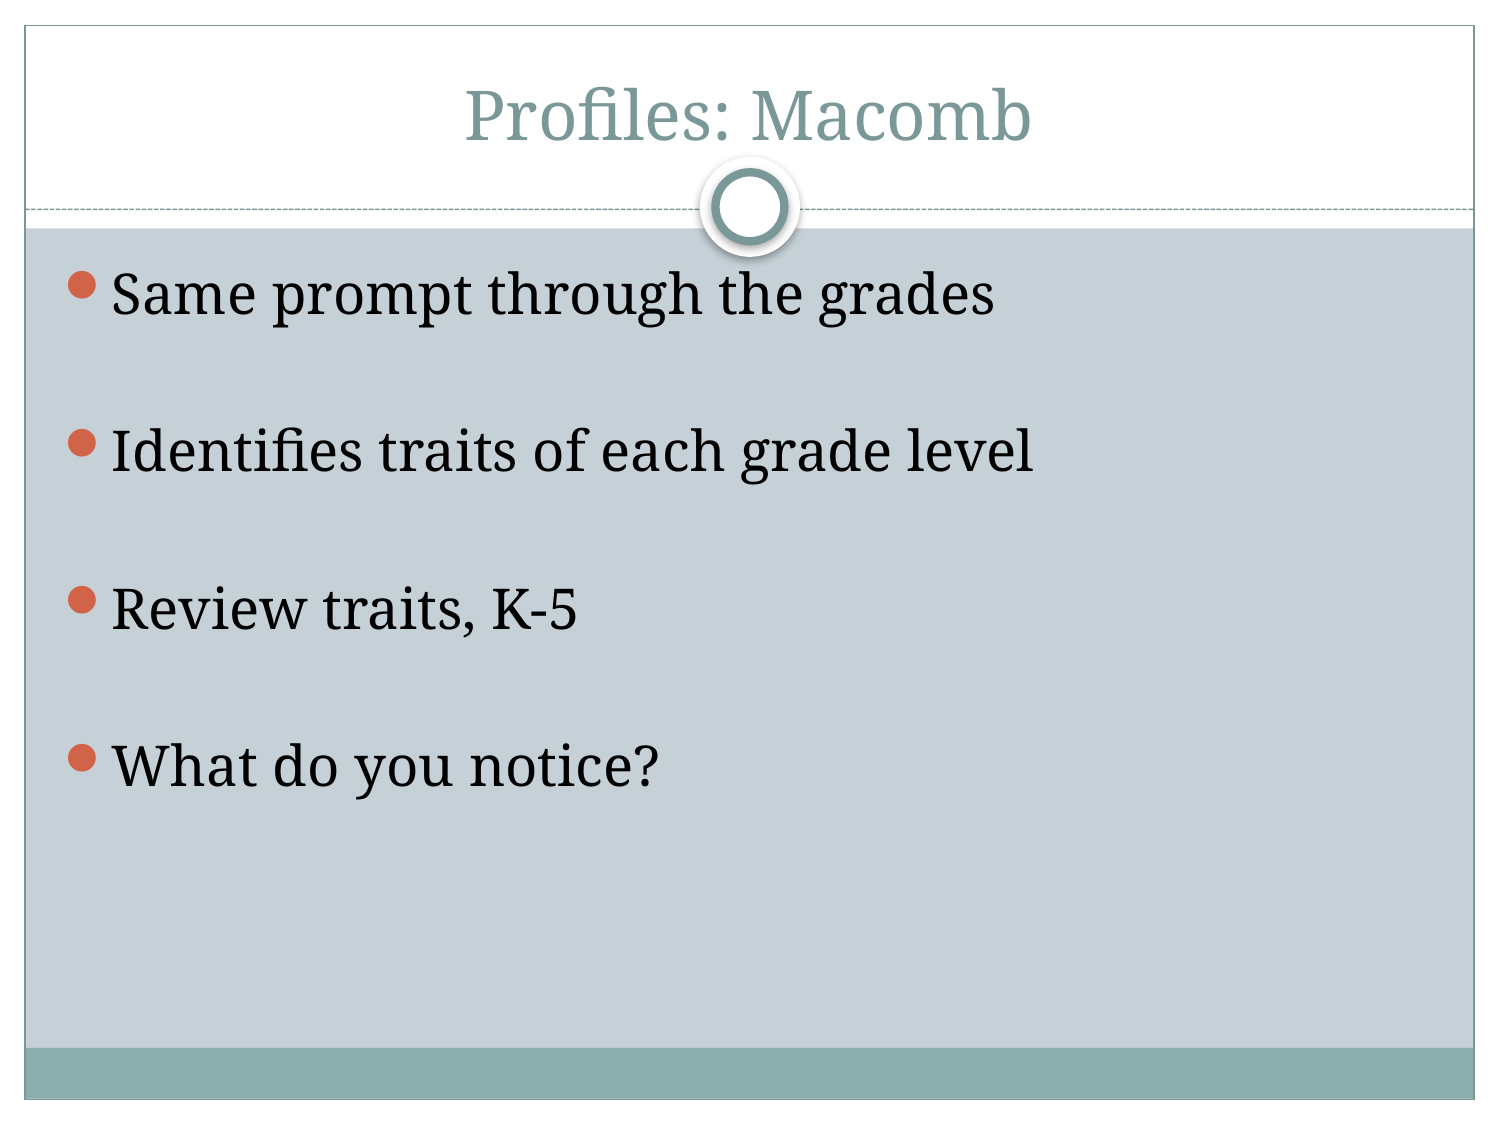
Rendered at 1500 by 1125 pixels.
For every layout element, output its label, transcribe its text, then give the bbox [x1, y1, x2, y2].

title Profiles: Macomb [49, 37, 1450, 162]
list Same prompt through the grades Identifies traits of each grade level Review traits, K-5 What do you notice? [49, 250, 1445, 1001]
